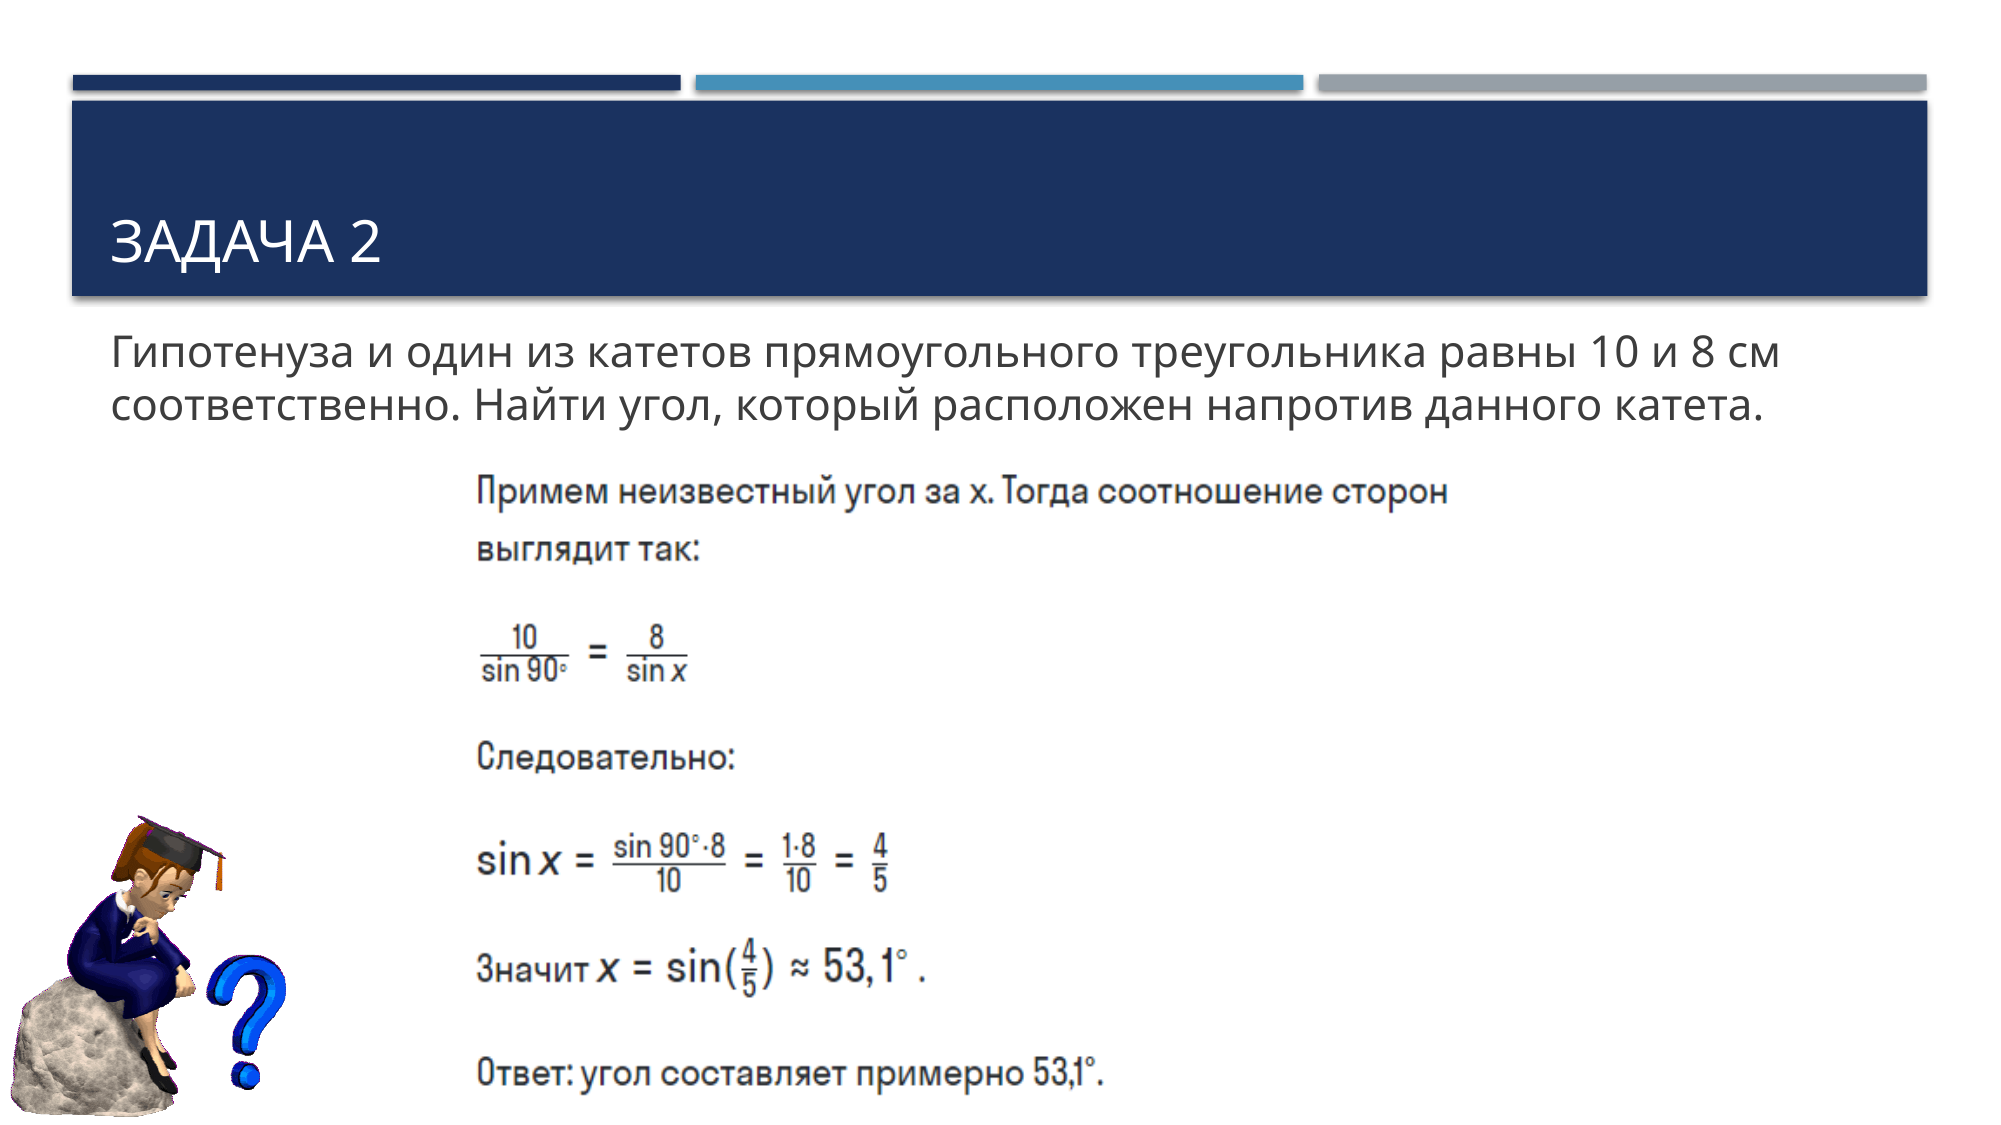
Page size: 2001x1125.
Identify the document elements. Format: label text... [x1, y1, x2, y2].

picture [451, 453, 1475, 1104]
title Задача 2 [95, 115, 1905, 282]
list Гипотенуза и один из катетов прямоугольного треугольника равны 10 и 8 см соответственно. Найти угол, который расположен напротив данного катета. [95, 298, 1905, 455]
picture [0, 805, 307, 1125]
